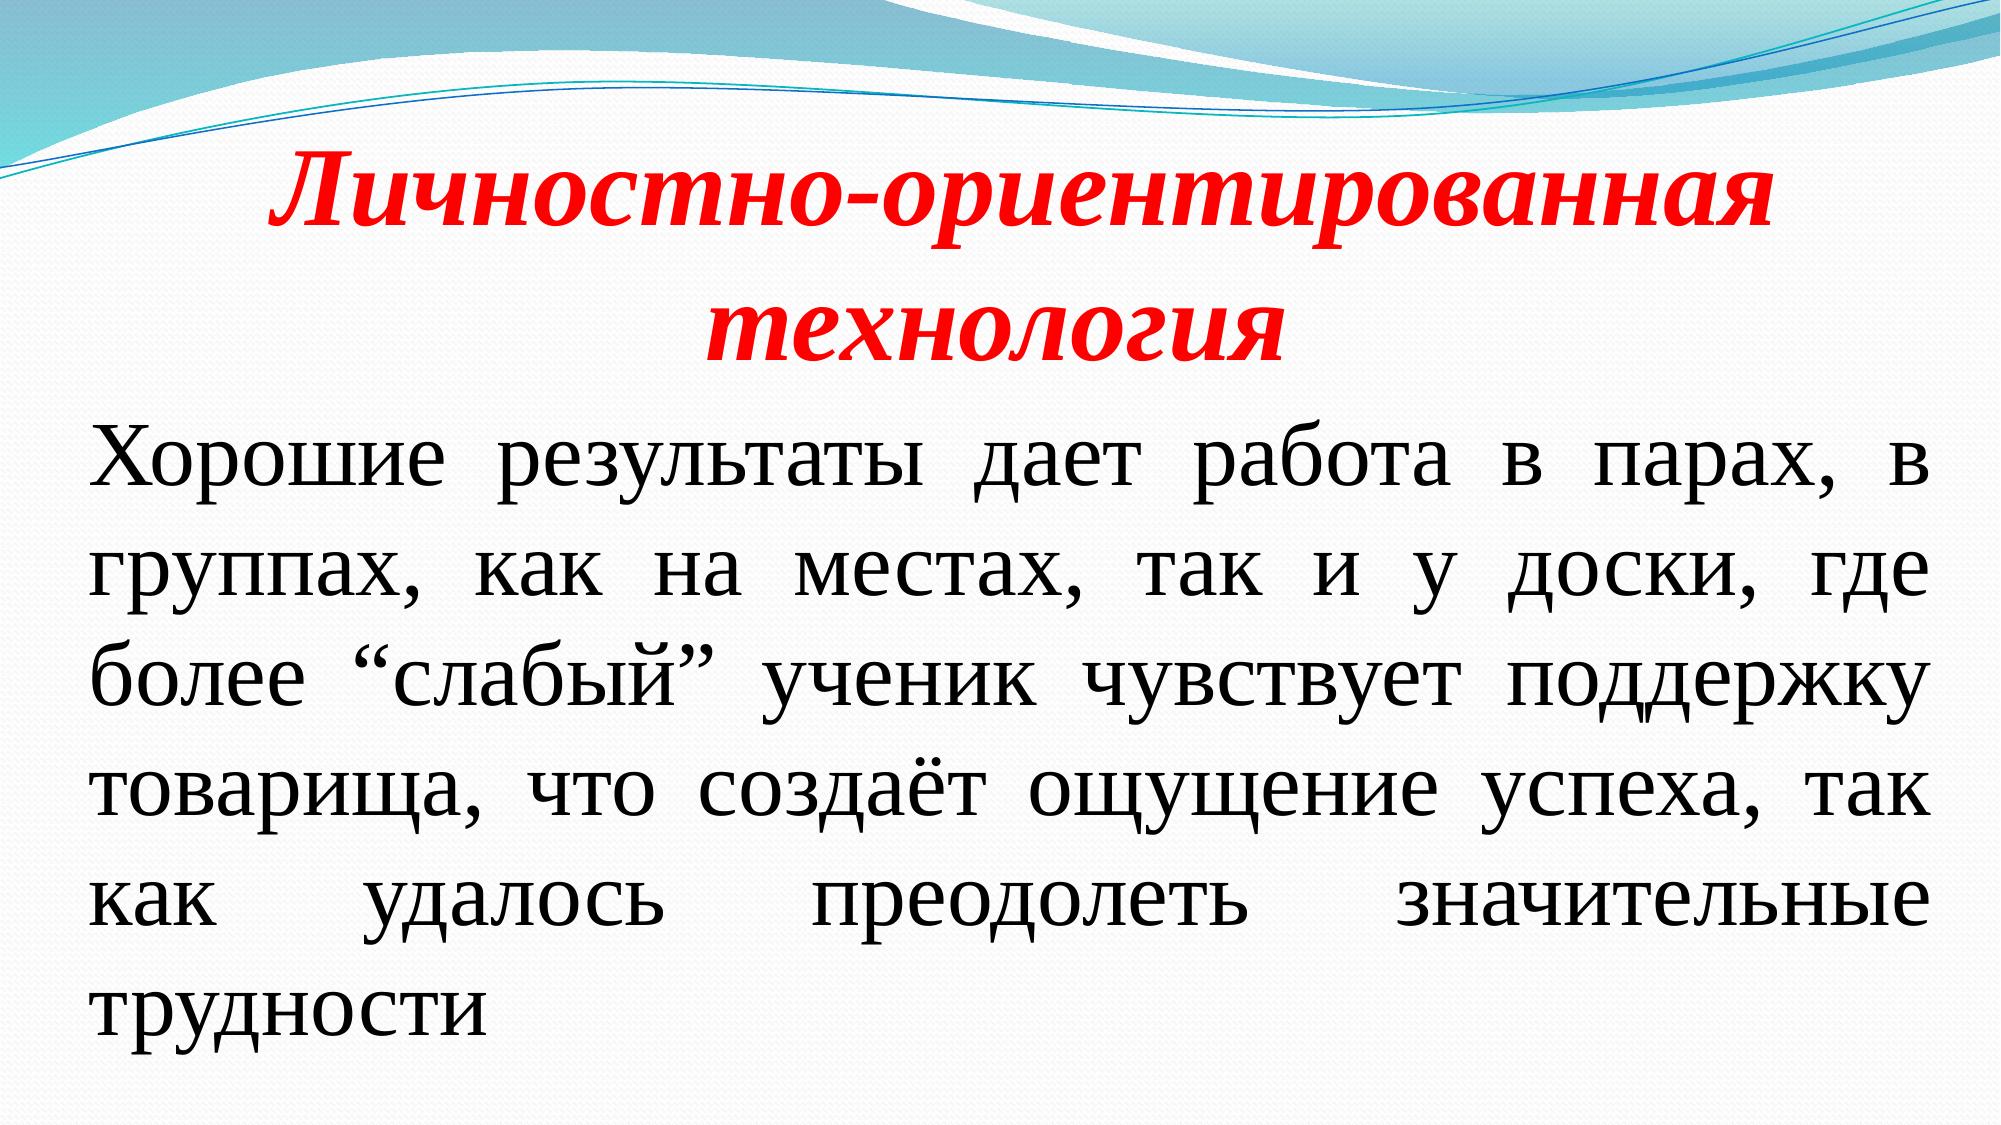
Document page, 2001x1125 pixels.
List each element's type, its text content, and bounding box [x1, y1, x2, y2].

text_box Личностно-ориентированная технология [50, 105, 2000, 391]
text_box Хорошие результаты дает работа в парах, в группах, как на местах, так и у доски, где более “слабый” ученик чувствует поддержку товарища, что создаёт ощущение успеха, так как удалось преодолеть значительные трудности [74, 386, 1950, 1062]
